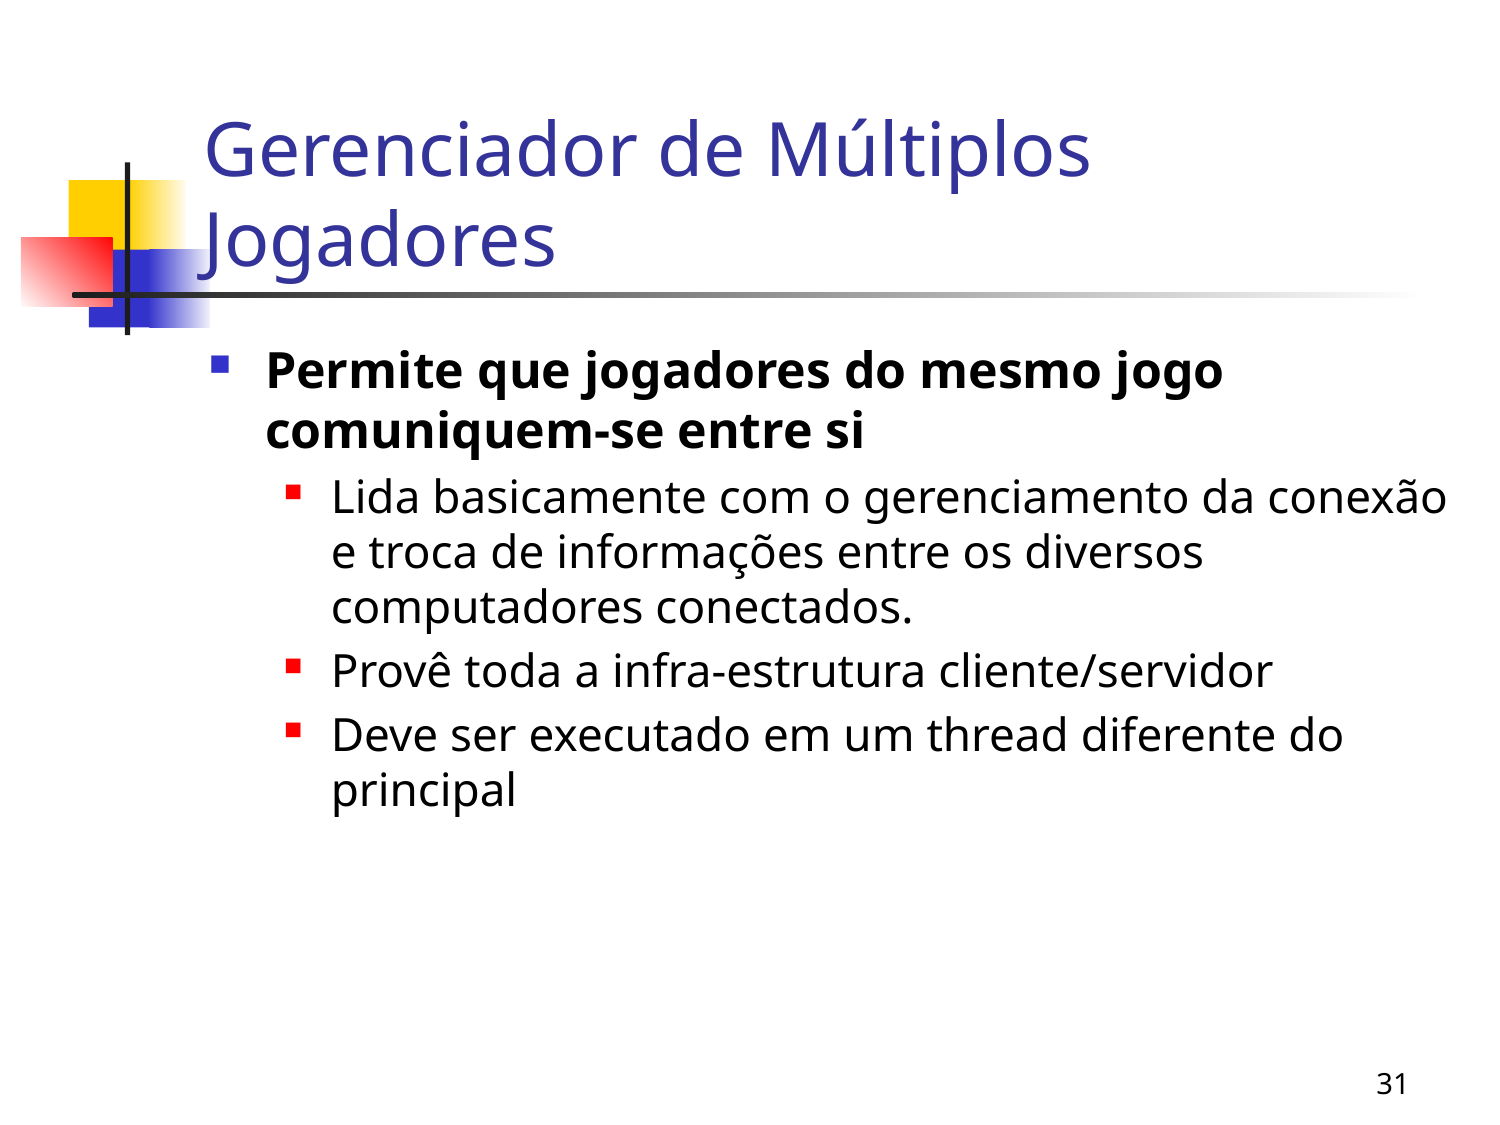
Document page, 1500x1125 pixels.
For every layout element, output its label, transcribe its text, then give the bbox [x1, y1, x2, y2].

list Permite que jogadores do mesmo jogo comuniquem-se entre si Lida basicamente com o gerenciamento da conexão e troca de informações entre os diversos computadores conectados. Provê toda a infra-estrutura cliente/servidor Deve ser executado em um thread diferente do principal [193, 331, 1469, 1006]
slide_number 31 [1112, 1037, 1426, 1113]
title Gerenciador de Múltiplos Jogadores [188, 101, 1468, 289]
